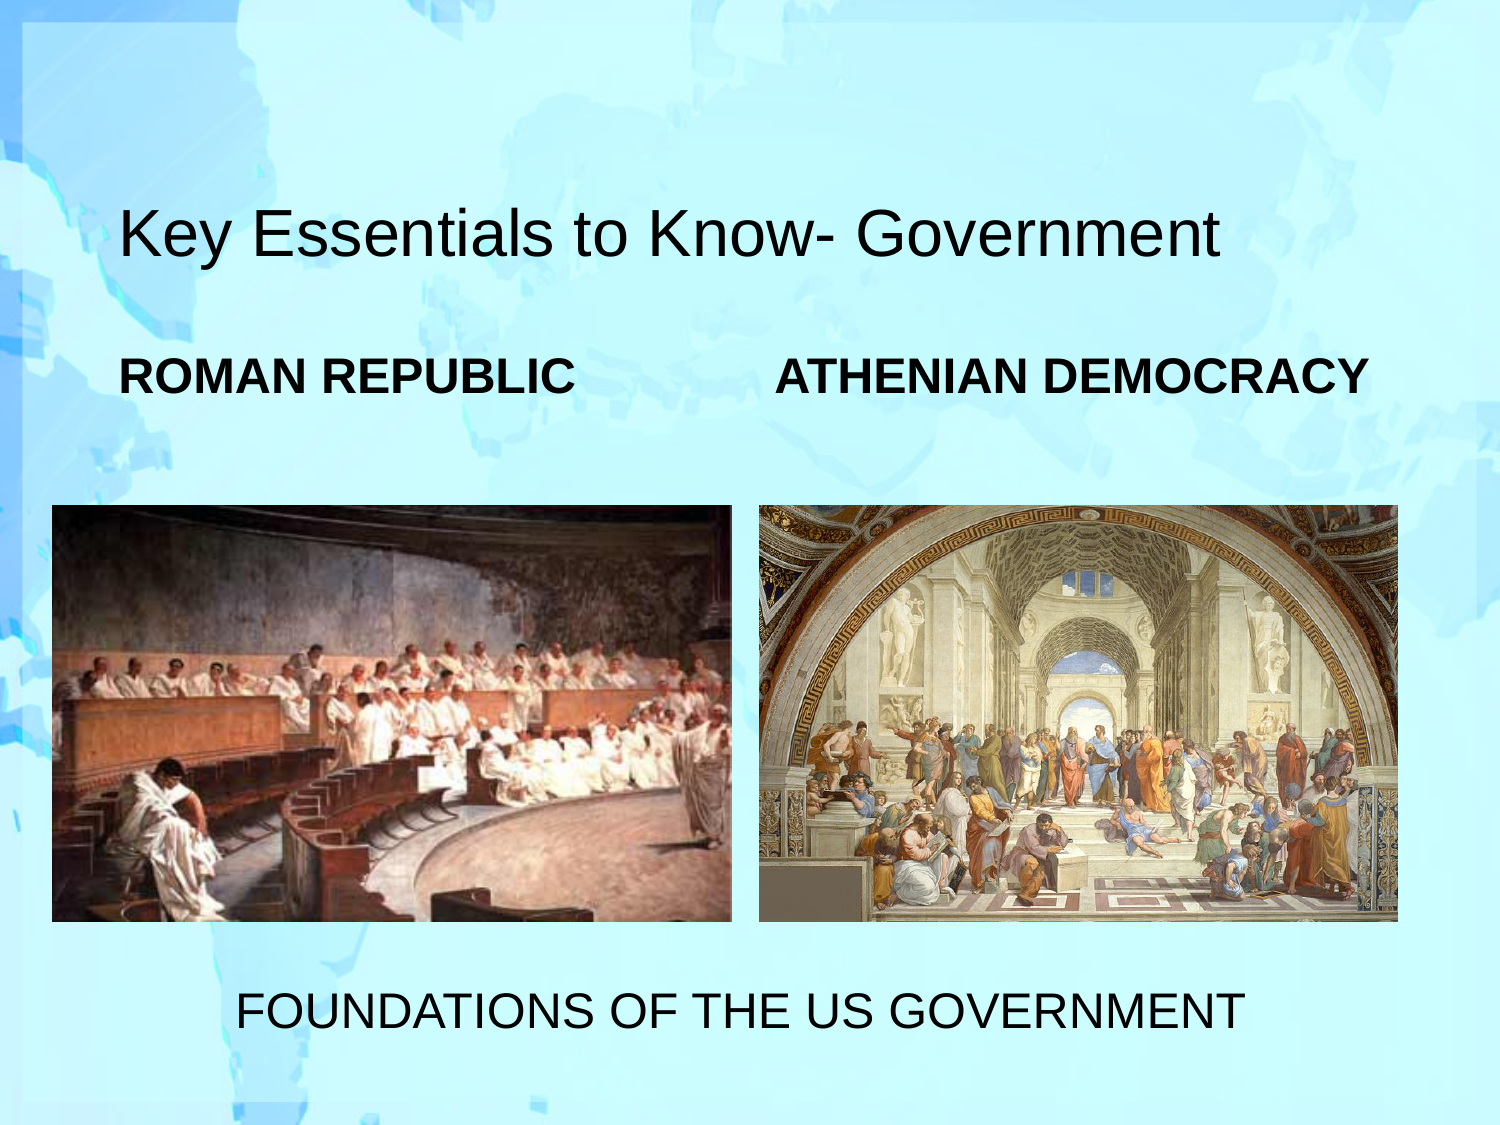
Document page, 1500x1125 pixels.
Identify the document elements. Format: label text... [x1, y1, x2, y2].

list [759, 505, 1398, 922]
list ROMAN REPUBLIC [103, 275, 738, 411]
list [52, 505, 732, 922]
title Key Essentials to Know- Government [103, 59, 1398, 278]
list ATHENIAN DEMOCRACY [759, 275, 1398, 411]
picture [0, 0, 1500, 1125]
text_box FOUNDATIONS OF THE US GOVERNMENT [220, 971, 1299, 1047]
